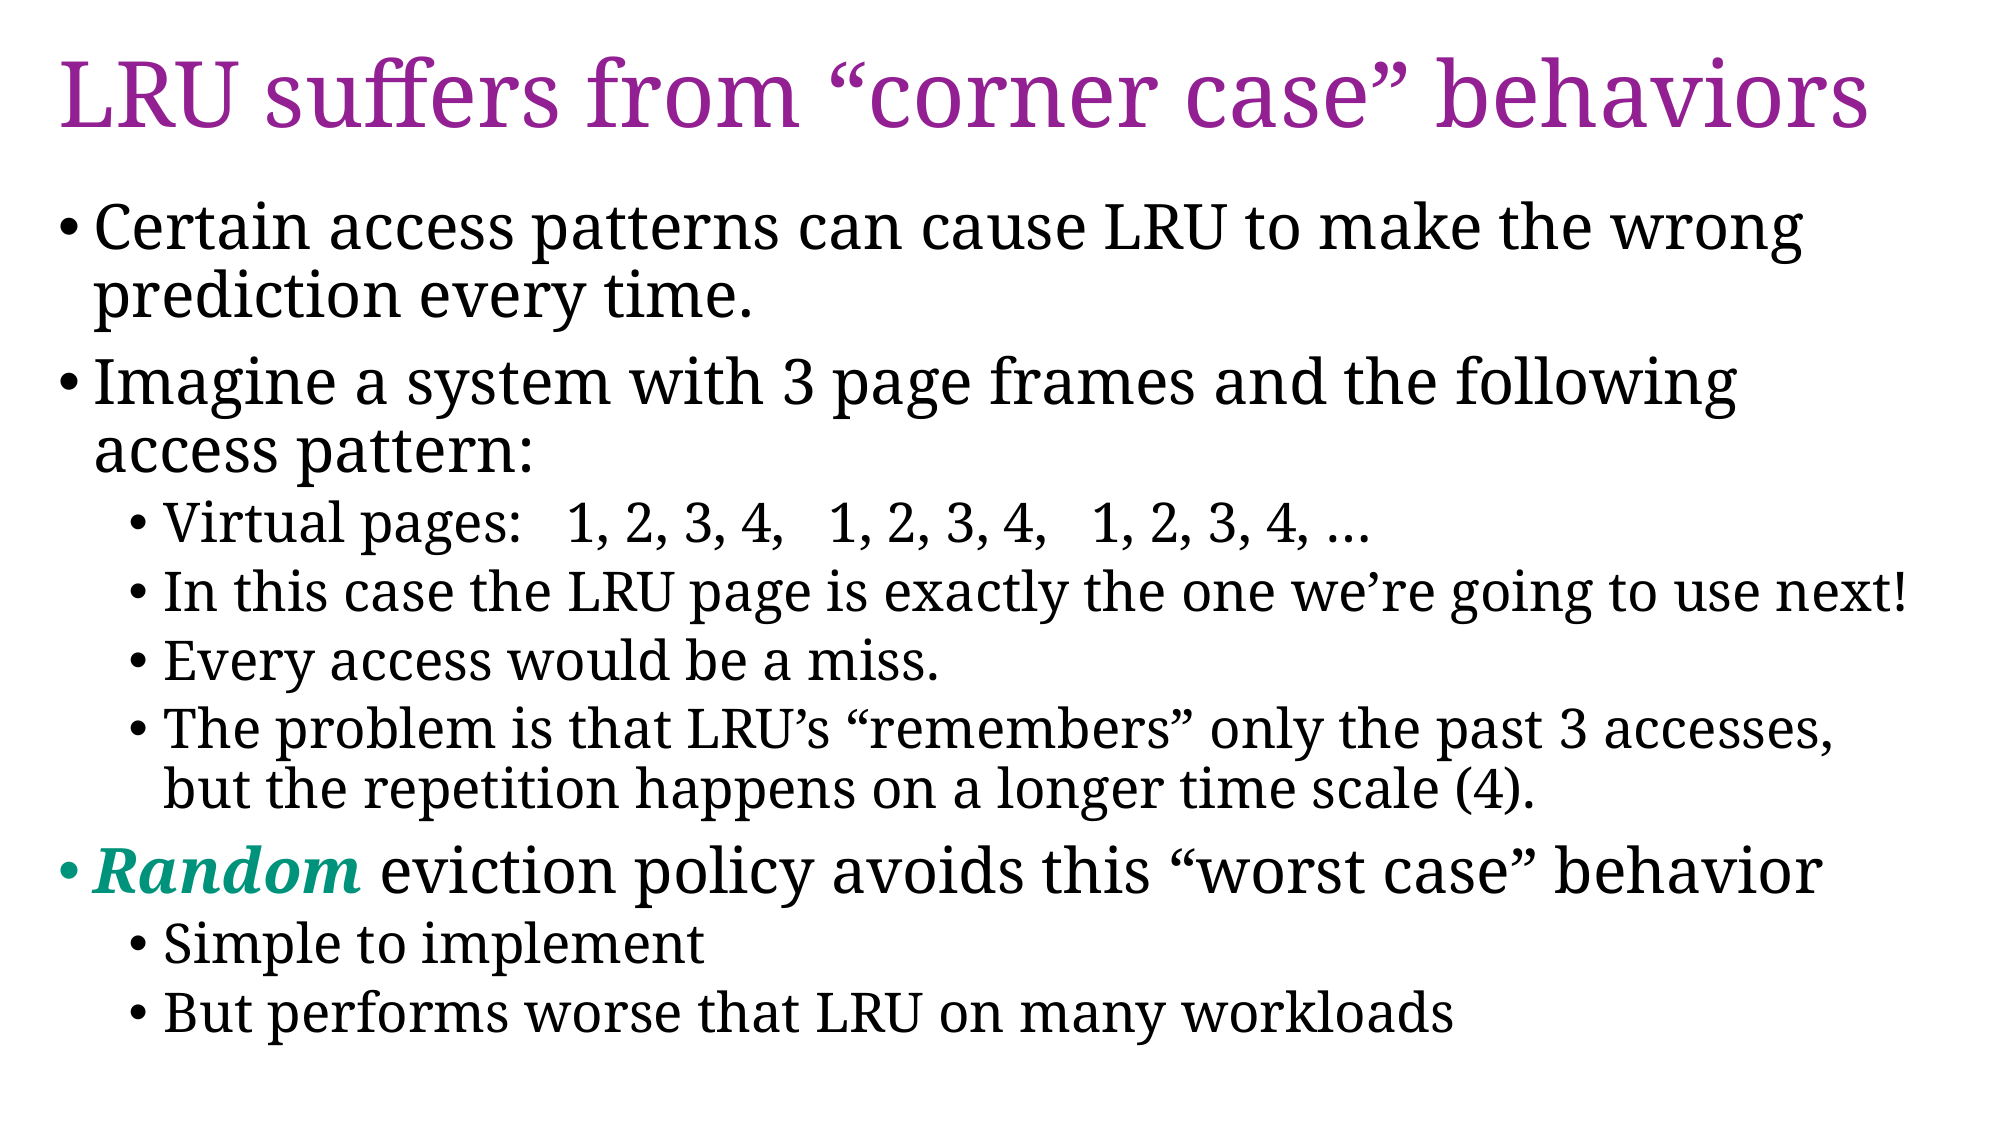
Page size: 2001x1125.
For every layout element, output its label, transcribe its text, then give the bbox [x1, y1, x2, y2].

title LRU suffers from “corner case” behaviors [43, 25, 1953, 171]
list Certain access patterns can cause LRU to make the wrong prediction every time. Imagine a system with 3 page frames and the following access pattern: Virtual pages: 1, 2, 3, 4, 1, 2, 3, 4, 1, 2, 3, 4, … In this case the LRU page is exactly the one we’re going to use next! Every access would be a miss. The problem is that LRU’s “remembers” only the past 3 accesses, but the repetition happens on a longer time scale (4). Random eviction policy avoids this “worst case” behavior Simple to implement But performs worse that LRU on many workloads [43, 188, 1953, 1106]
